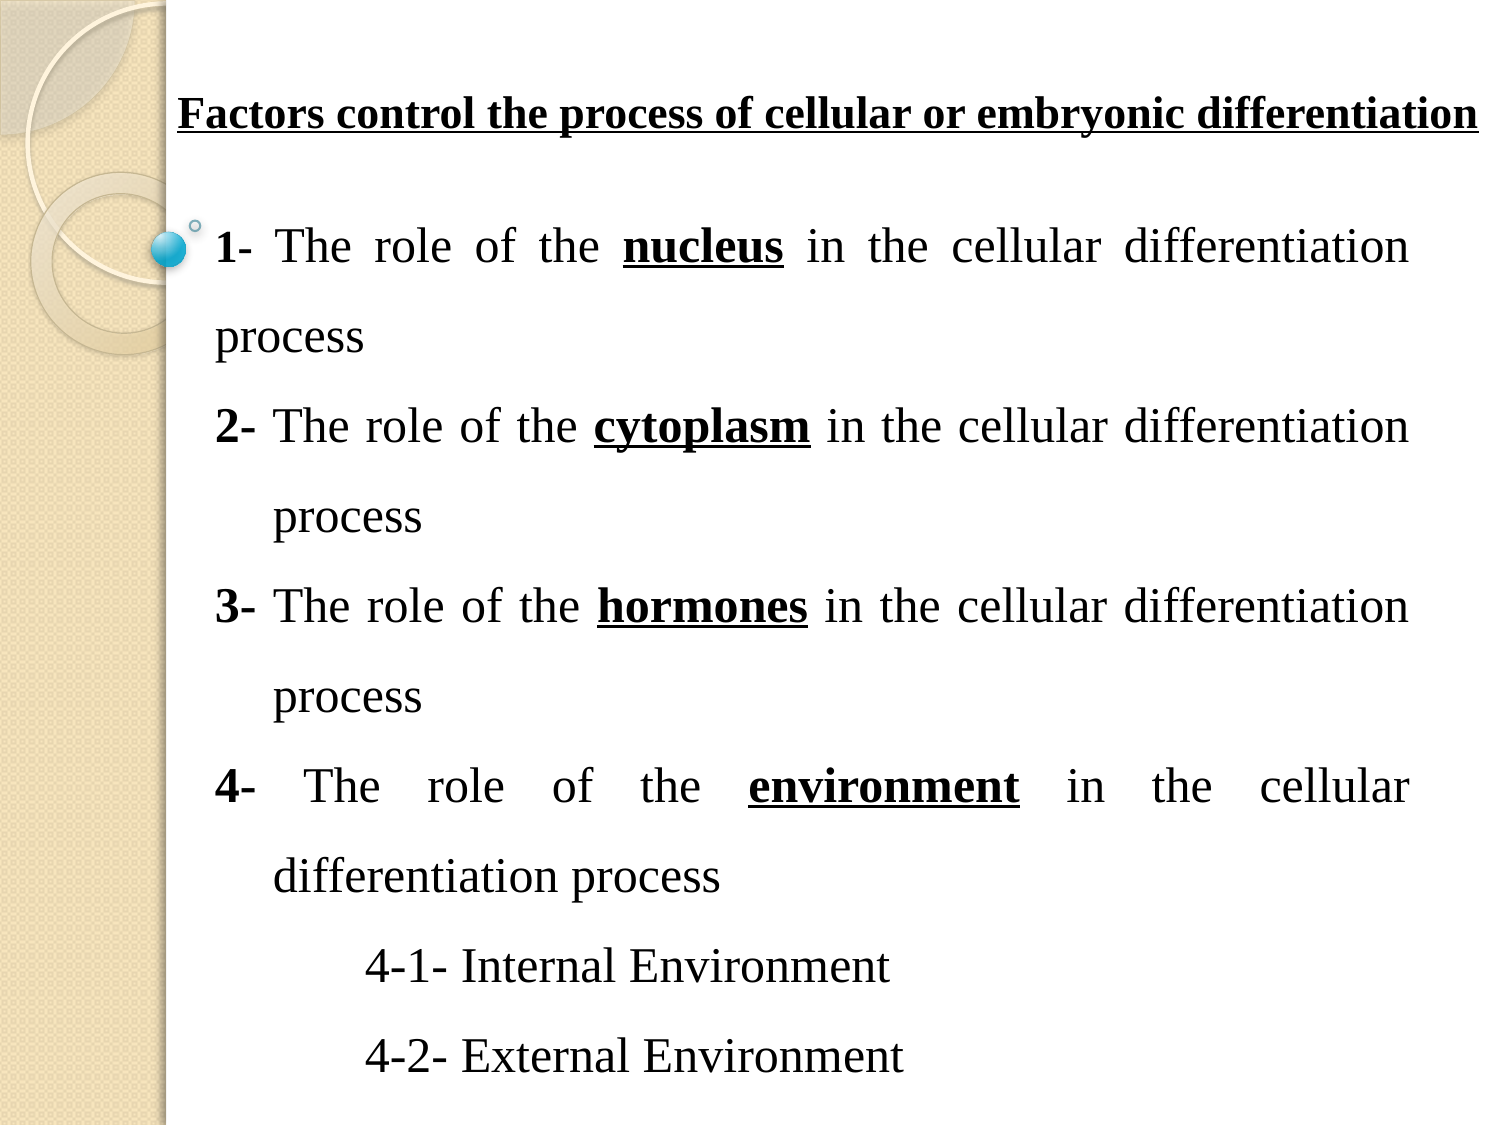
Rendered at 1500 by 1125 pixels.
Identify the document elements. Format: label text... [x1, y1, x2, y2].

text_box Factors control the process of cellular or embryonic differentiation [162, 75, 1500, 145]
text_box 1- The role of the nucleus in the cellular differentiation process 2- The role of the cytoplasm in the cellular differentiation process 3- The role of the hormones in the cellular differentiation process 4- The role of the environment in the cellular differentiation process 4-1- Internal Environment 4-2- External Environment [200, 174, 1425, 1090]
